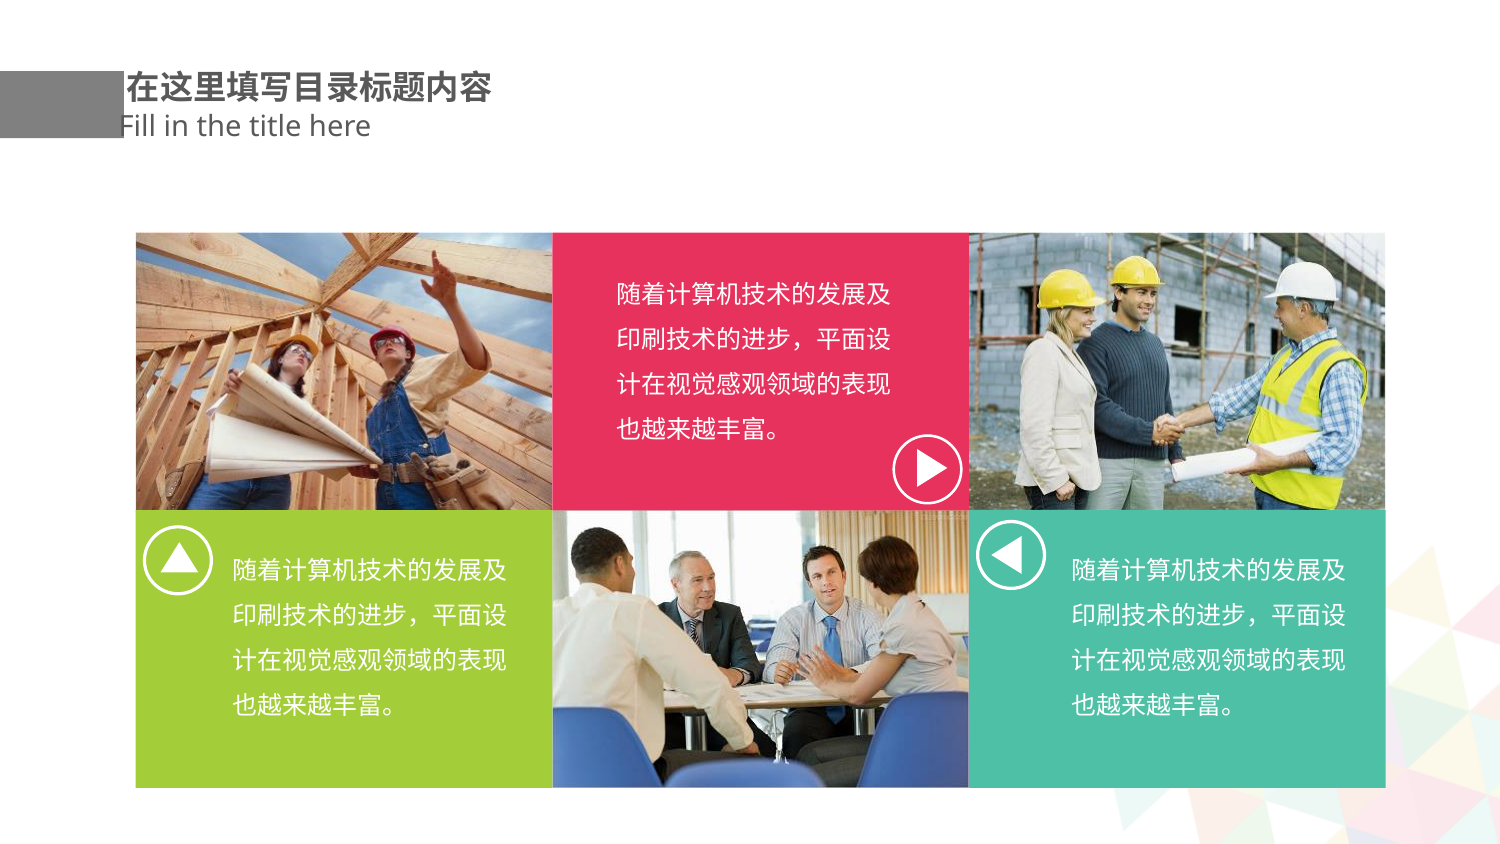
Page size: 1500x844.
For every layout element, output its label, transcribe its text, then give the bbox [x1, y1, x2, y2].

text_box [135, 509, 553, 789]
text_box [0, 70, 112, 139]
text_box [559, 524, 962, 788]
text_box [552, 232, 970, 511]
text_box [135, 232, 552, 509]
picture [0, 0, 1500, 844]
text_box Fill in the title here [103, 99, 387, 150]
text_box [970, 232, 1386, 509]
text_box 在这里填写目录标题内容 [112, 59, 538, 114]
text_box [968, 509, 1386, 789]
